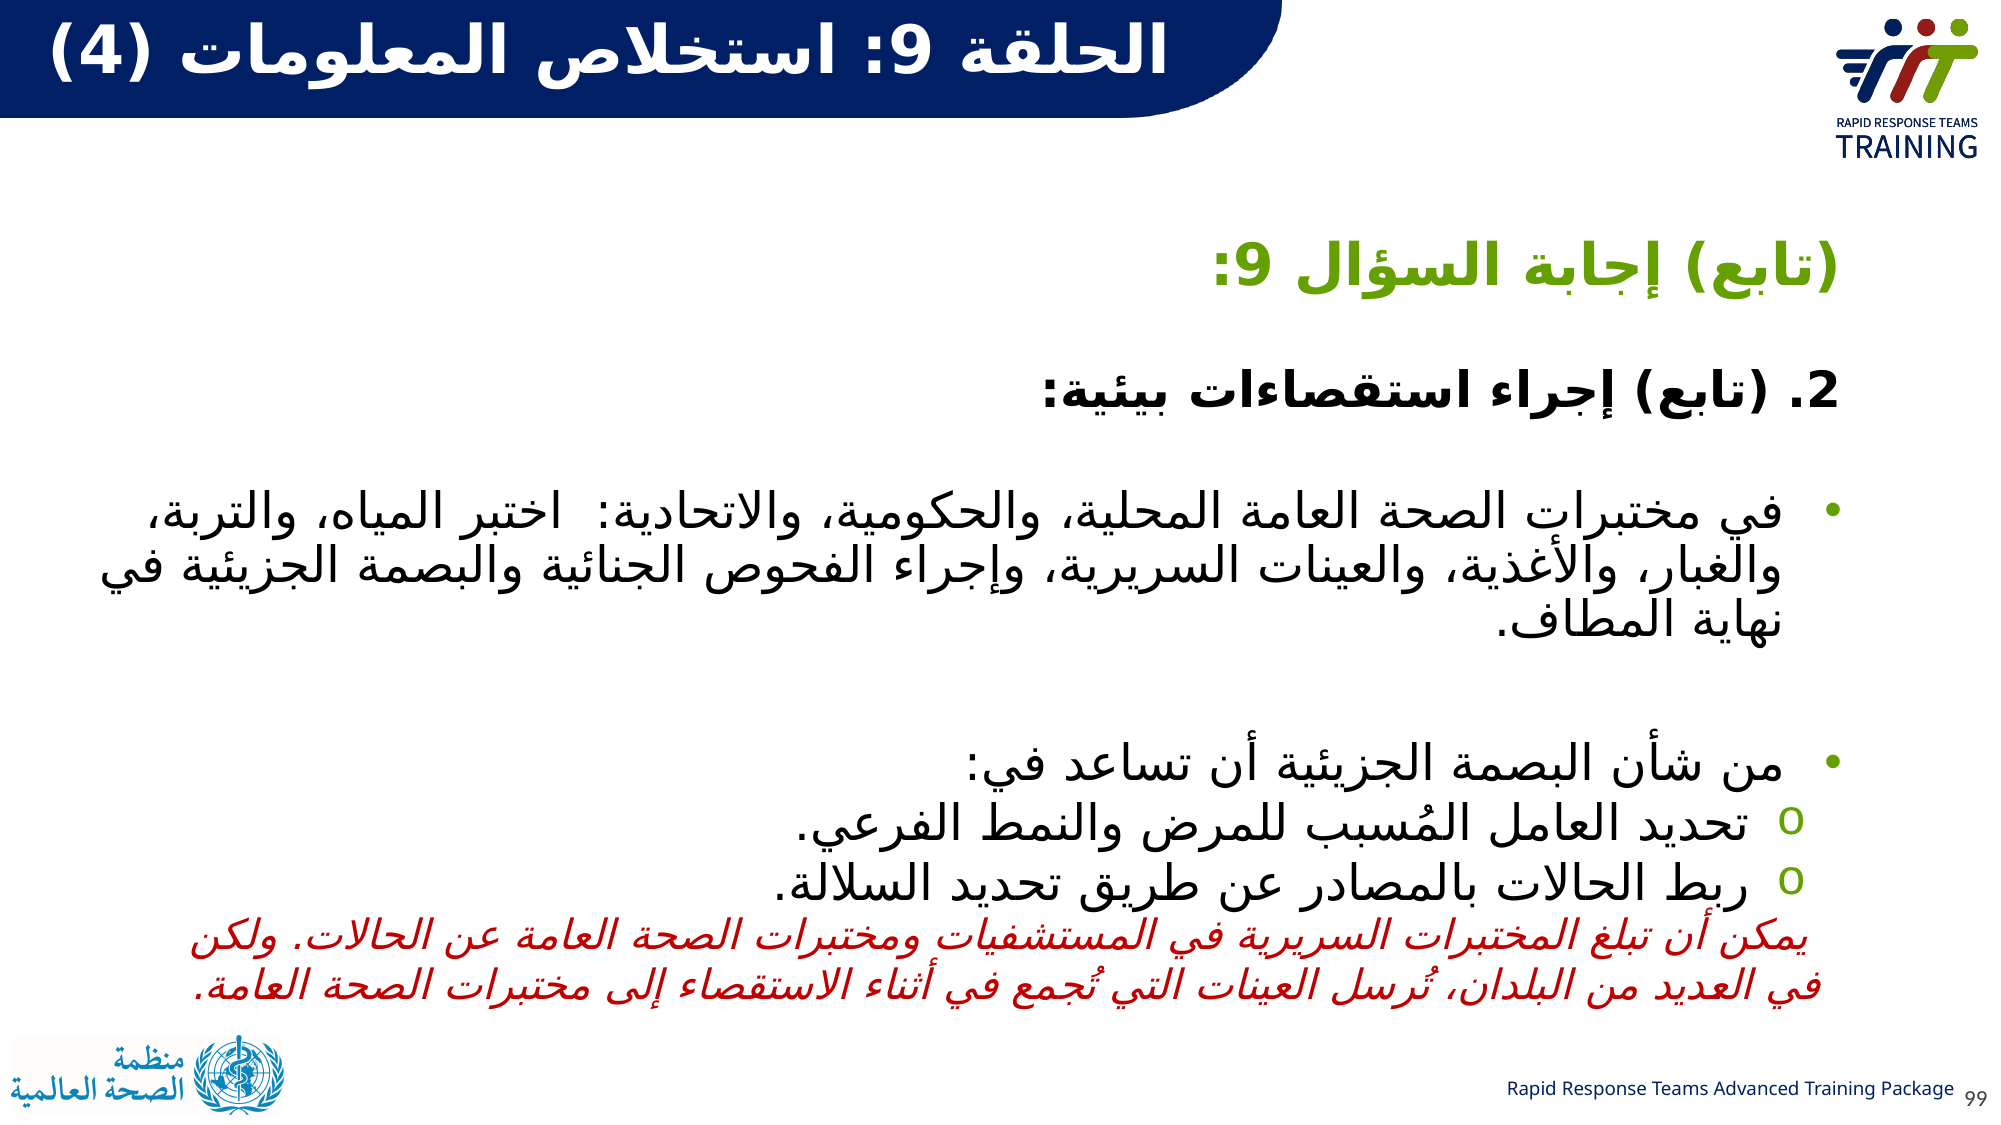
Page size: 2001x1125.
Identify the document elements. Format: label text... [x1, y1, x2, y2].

picture [1179, 0, 1282, 118]
title الحلقة 9: استخلاص المعلومات (4) [0, 0, 1179, 149]
text_box يمكن أن تبلغ المختبرات السريرية في المستشفيات ومختبرات الصحة العامة عن الحالات. ولكن في العديد من البلدان، تُرسل العينات التي تُجمع في أثناء الاستقصاء إلى مختبرات الصحة العامة. [147, 900, 1852, 1016]
picture [241, 1050, 247, 1059]
picture [11, 1035, 284, 1115]
picture [1835, 19, 1978, 167]
list (تابع) إجابة السؤال 9: 2. (تابع) إجراء استقصاءات بيئية: في مختبرات الصحة العامة المحلية، والحكومية، والاتحادية: اختبر المياه، والتربة، والغبار، والأغذية، والعينات السريرية، وإجراء الفحوص الجنائية والبصمة الجزيئية في نهاية المطاف. من شأن البصمة الجزيئية أن تساعد في: تحديد العامل المُسبب للمرض والنمط الفرعي. ربط الحالات بالمصادر عن طريق تحديد السلالة. [48, 227, 1850, 832]
